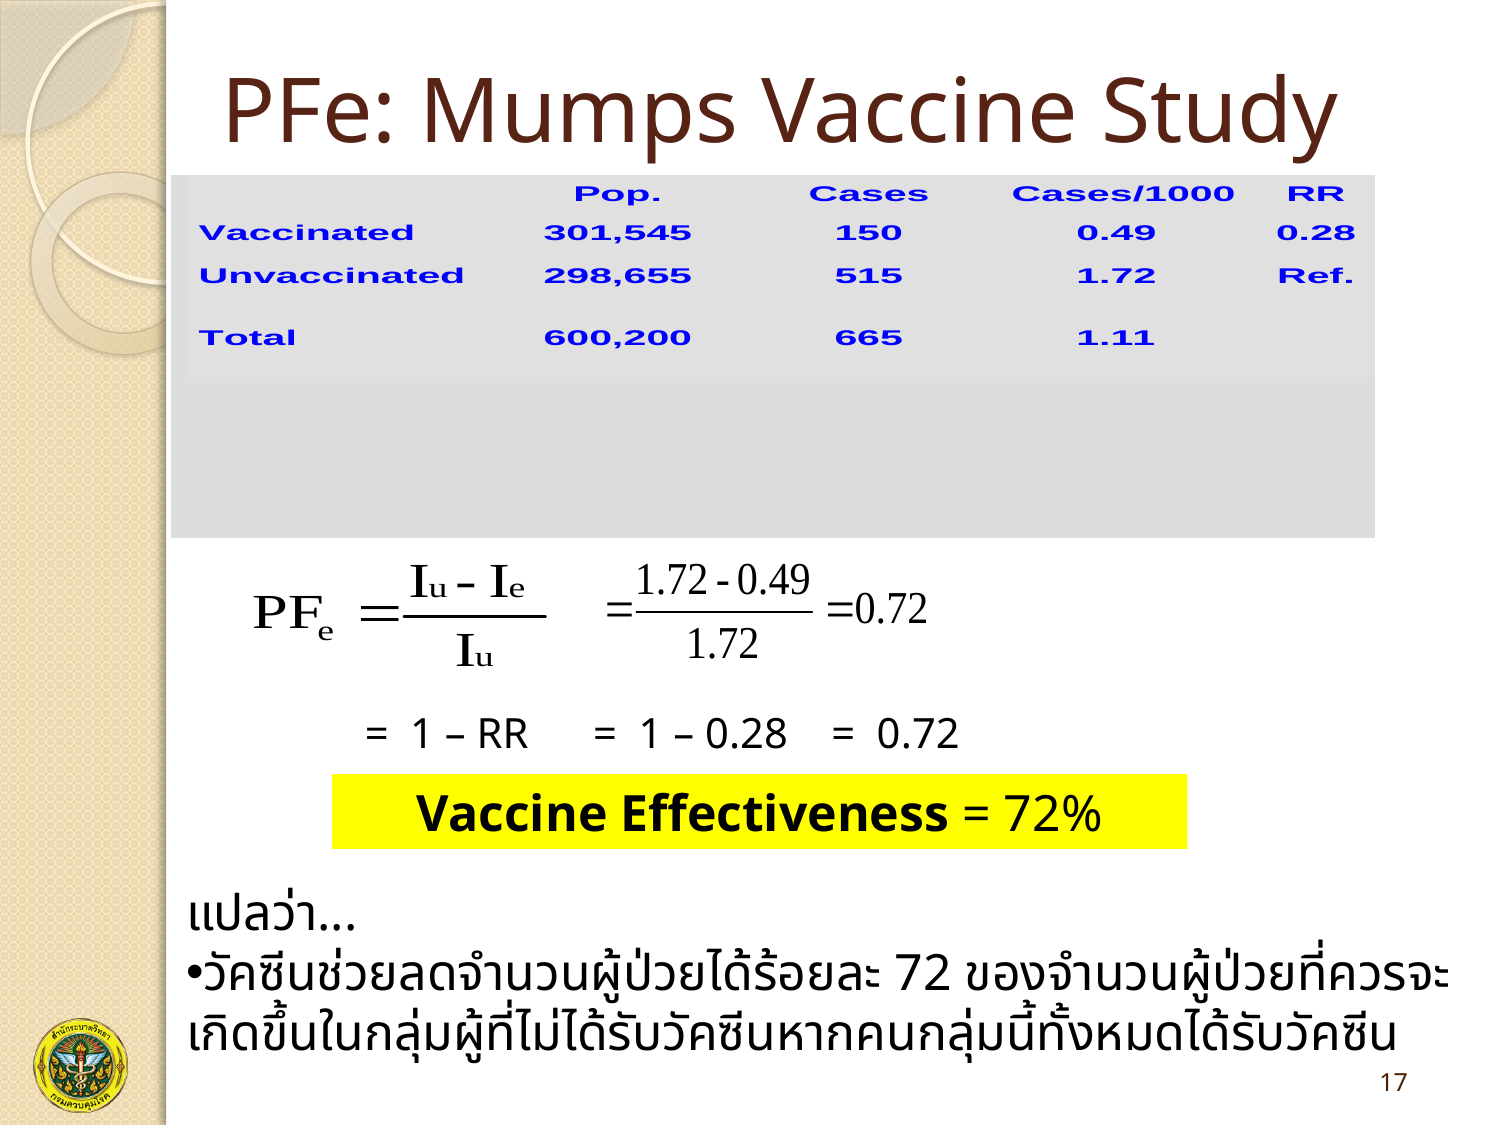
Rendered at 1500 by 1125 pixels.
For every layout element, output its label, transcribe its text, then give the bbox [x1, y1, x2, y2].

picture [33, 1018, 128, 1113]
text_box Vaccine Effectiveness = 72% [331, 774, 1188, 849]
text_box = 1 – RR = 1 – 0.28 = 0.72 [350, 699, 1450, 765]
slide_number 17 [1305, 1032, 1482, 1108]
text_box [241, 550, 562, 678]
title PFe: Mumps Vaccine Study [206, 12, 1400, 200]
text_box [0, 549, 1500, 891]
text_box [596, 550, 935, 669]
text_box แปลว่า... วัคซีนช่วยลดจำนวนผู้ป่วยได้ร้อยละ 72 ของจำนวนผู้ป่วยที่ควรจะเกิดขึ้นในกลุ่มผู้ที่ไม่ได้รับวัคซีนหากคนกลุ่มนี้ทั้งหมดได้รับวัคซีน [171, 873, 1500, 1069]
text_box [170, 174, 1376, 538]
